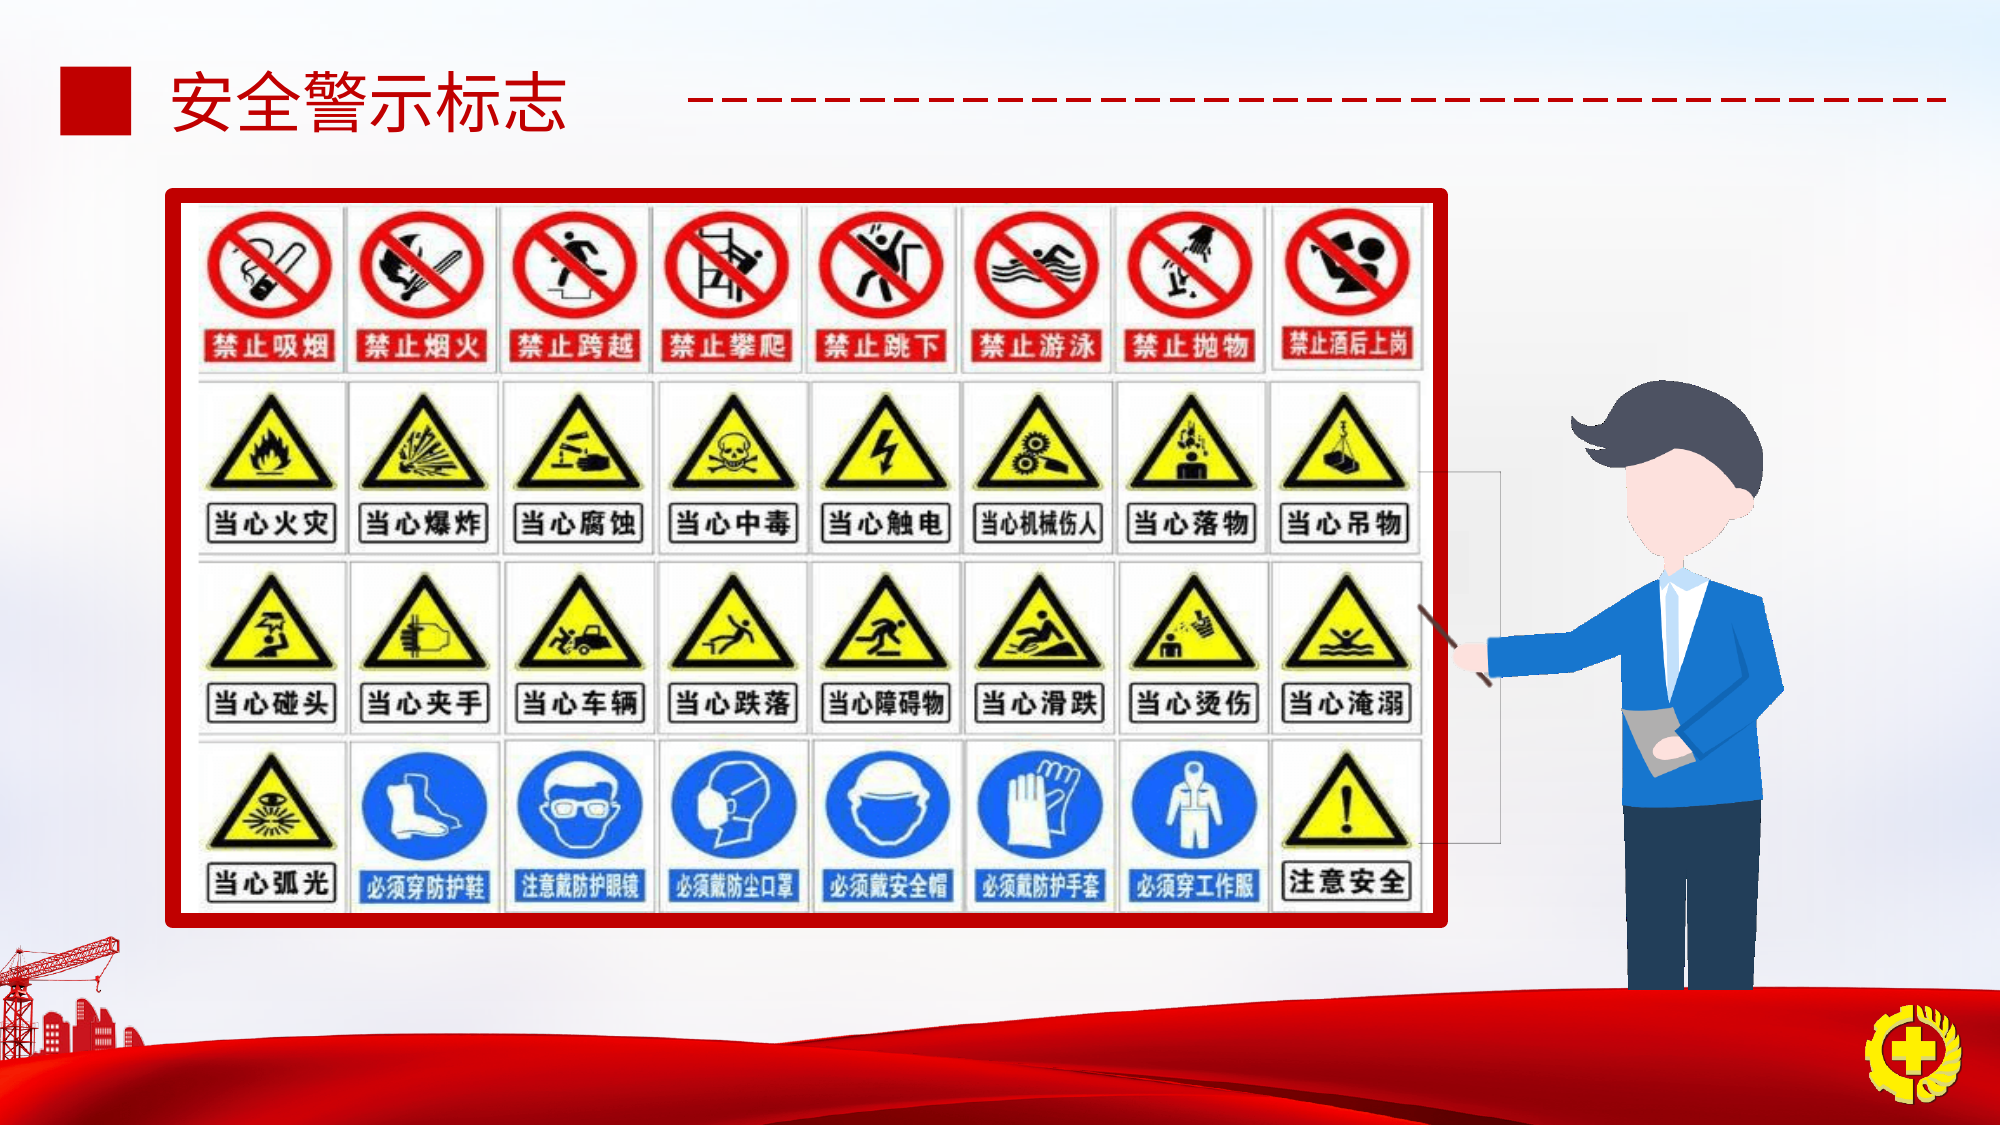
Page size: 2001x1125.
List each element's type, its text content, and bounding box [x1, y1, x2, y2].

text_box [59, 66, 132, 136]
text_box 安全警示标志 [154, 53, 657, 148]
picture [0, 203, 2001, 1125]
